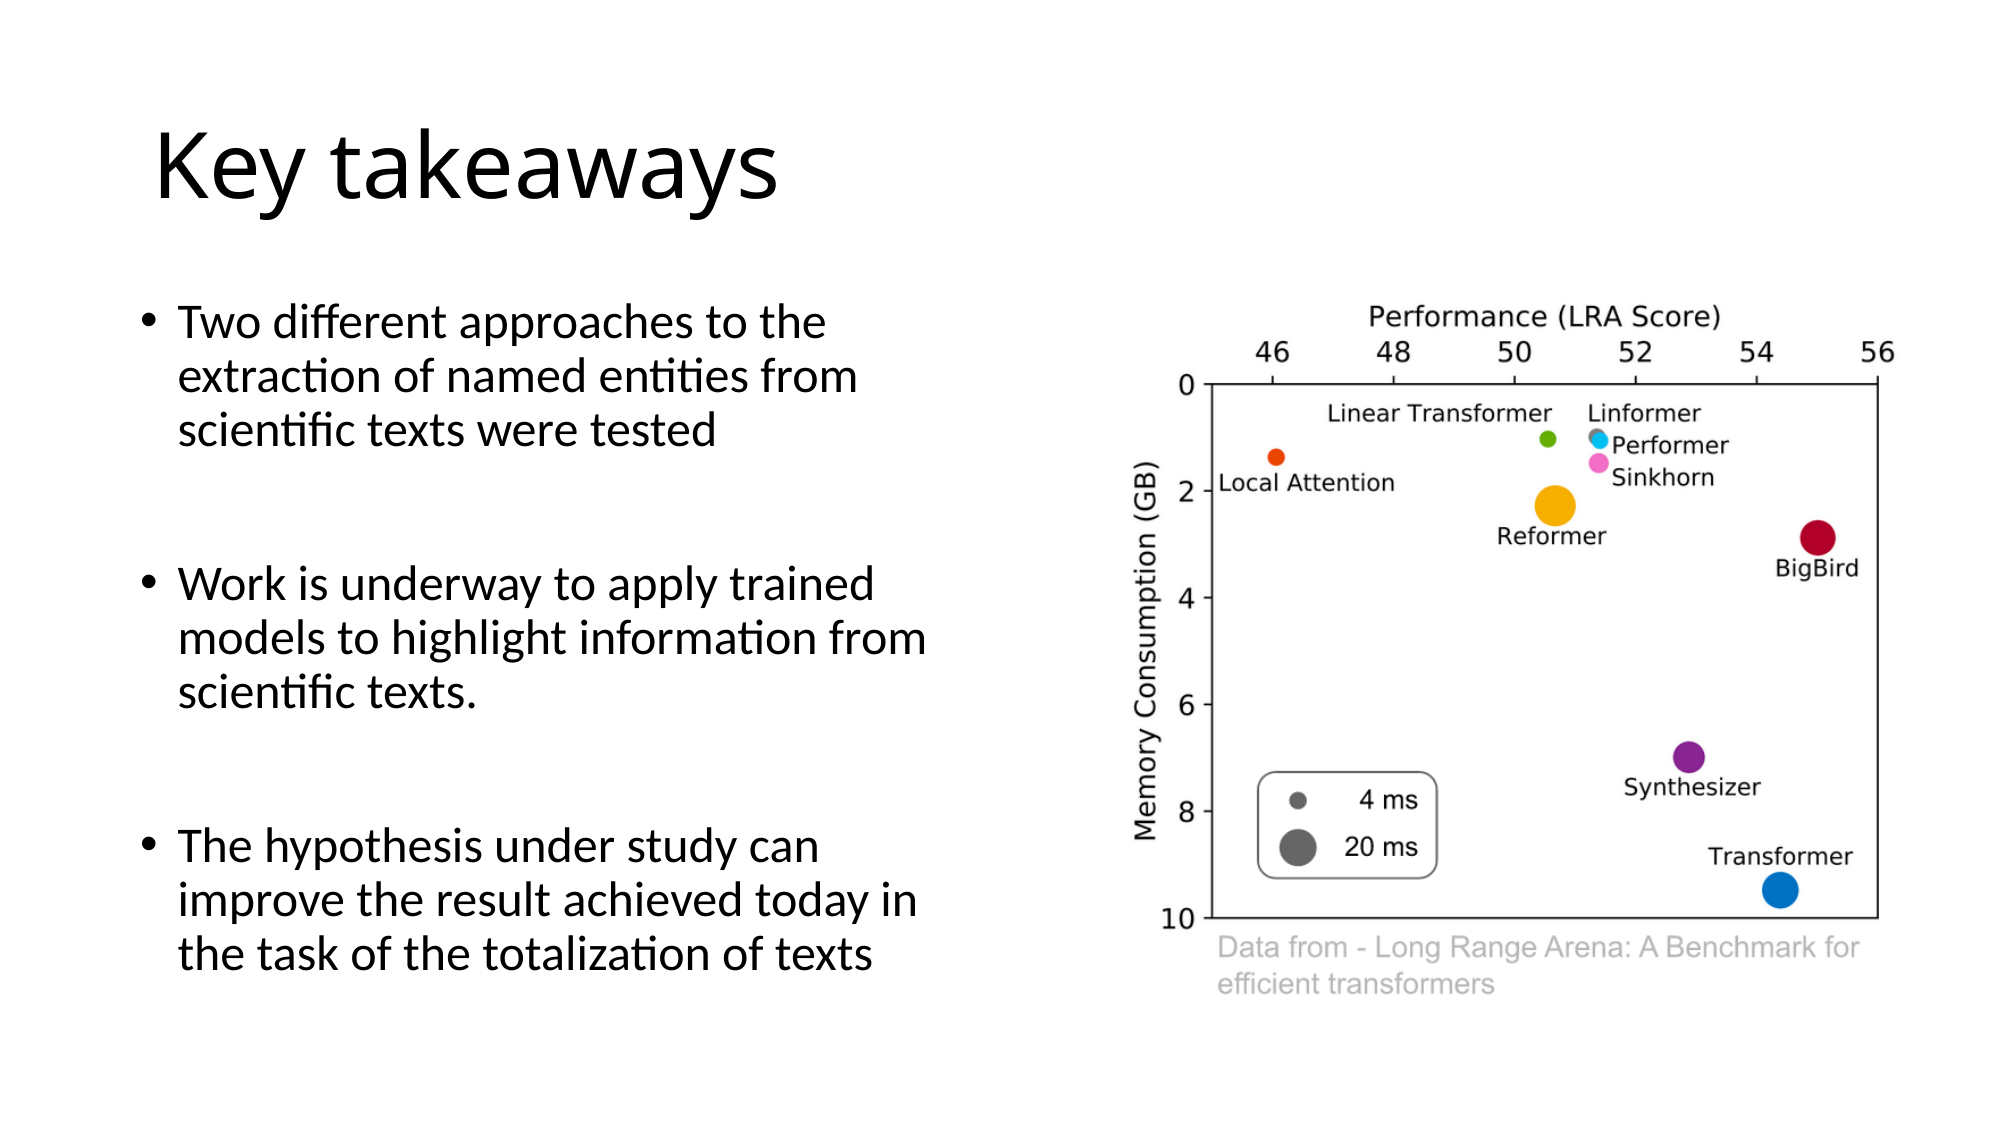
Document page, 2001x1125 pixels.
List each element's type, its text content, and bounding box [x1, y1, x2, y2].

picture [1064, 247, 1955, 1042]
title Key takeaways [137, 59, 1863, 278]
list Two different approaches to the extraction of named entities from scientific texts were tested Work is underway to apply trained models to highlight information from scientific texts. The hypothesis under study can improve the result achieved today in the task of the totalization of texts [125, 287, 1000, 1062]
